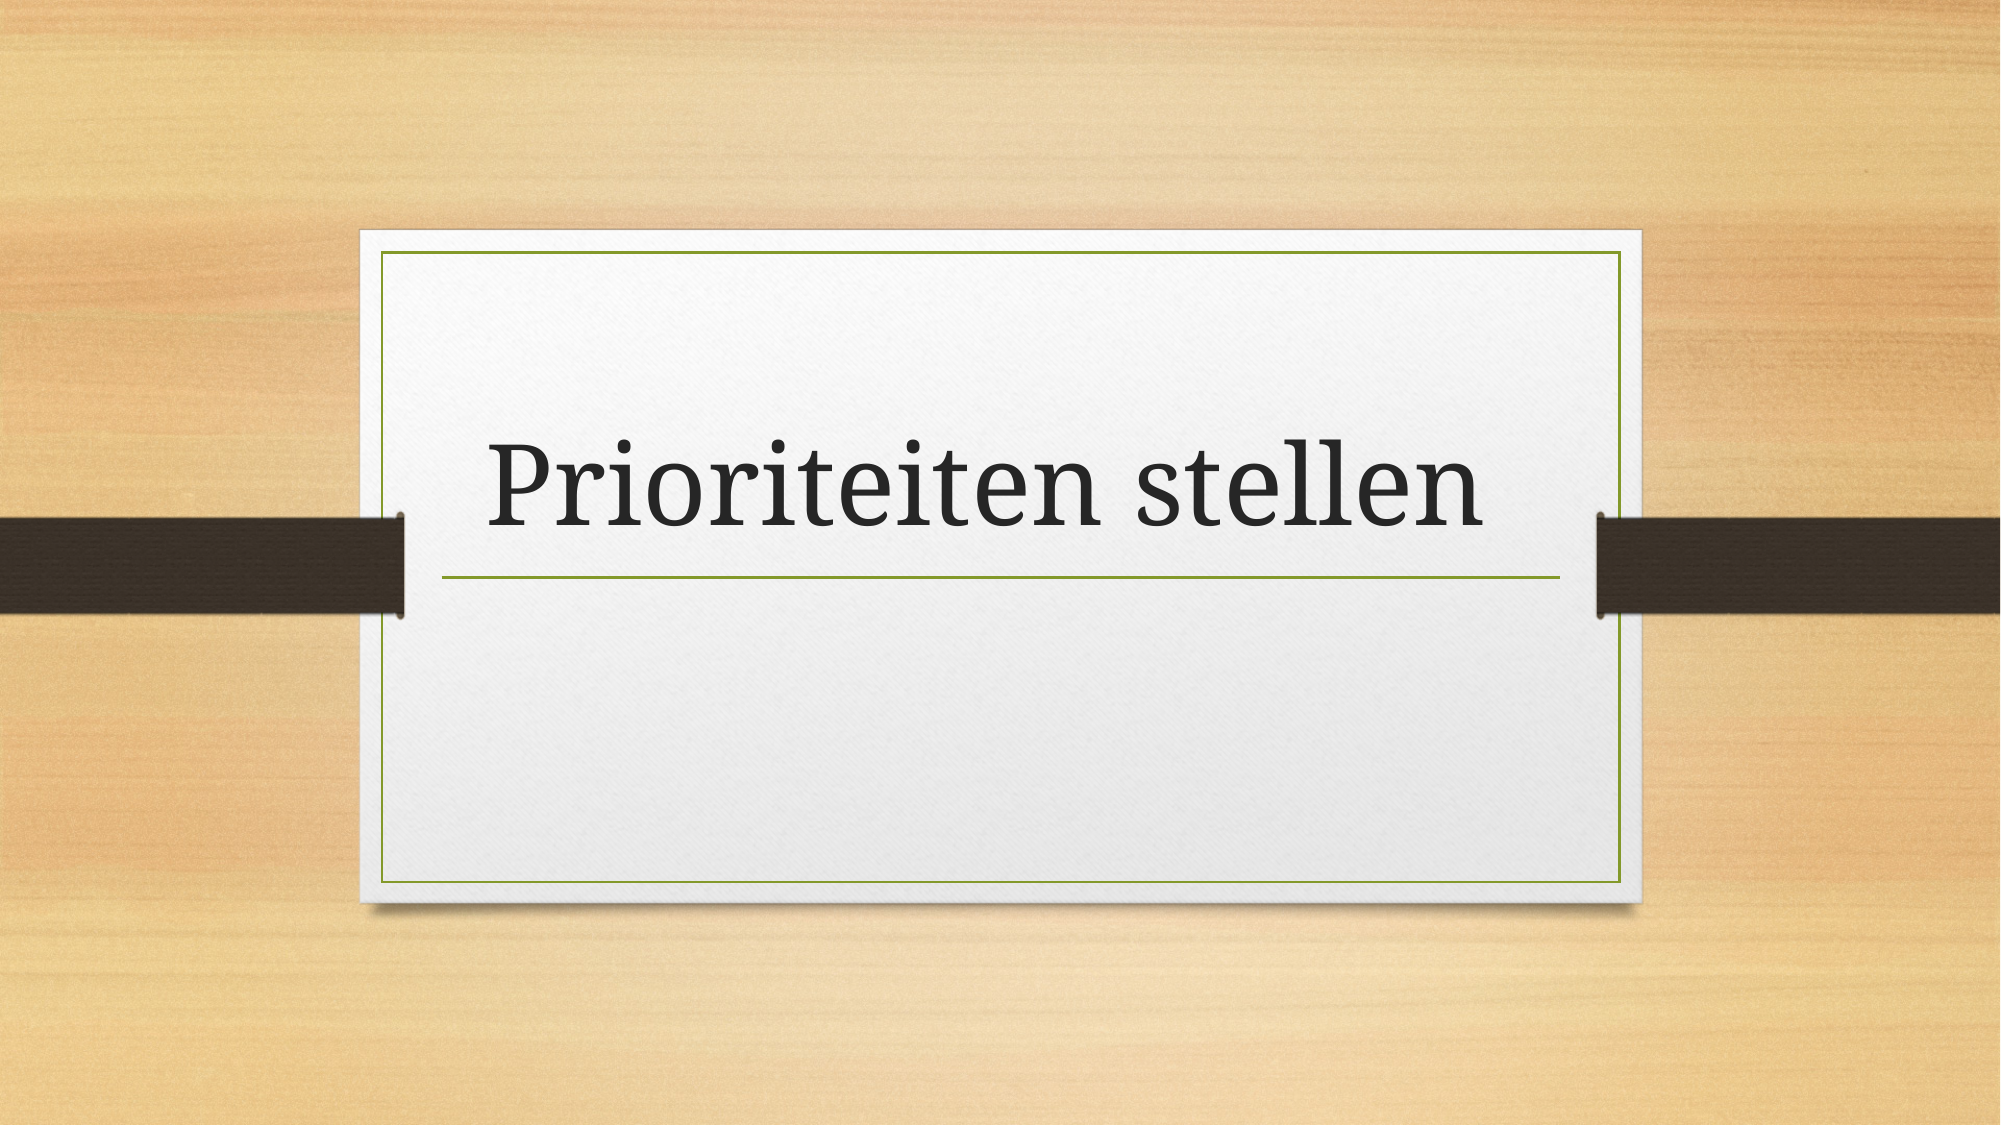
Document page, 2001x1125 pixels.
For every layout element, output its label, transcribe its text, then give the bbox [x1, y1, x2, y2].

title Prioriteiten stellen [441, 306, 1560, 556]
picture [0, 0, 2001, 1125]
